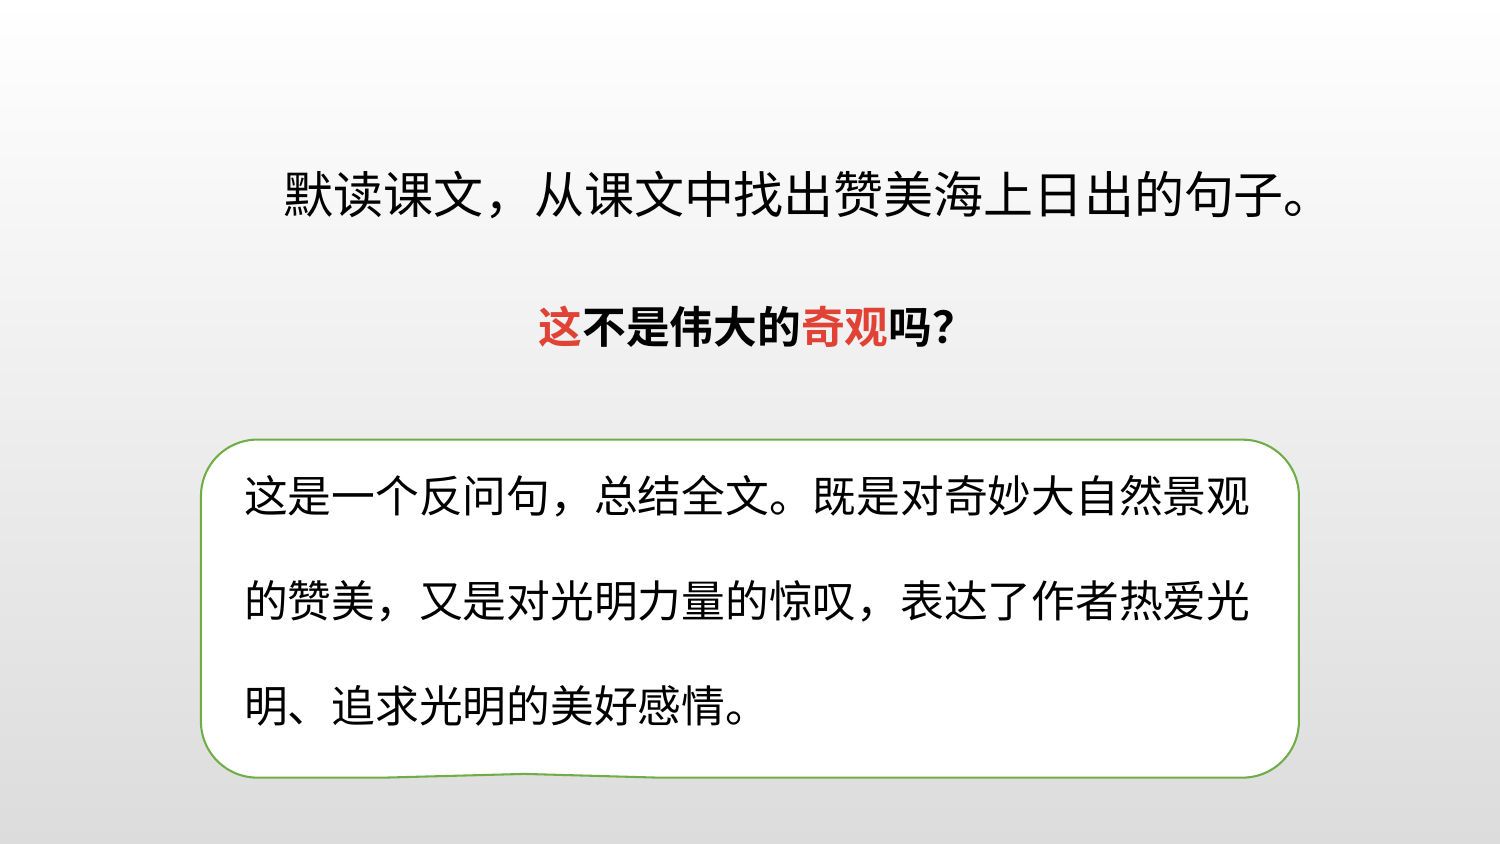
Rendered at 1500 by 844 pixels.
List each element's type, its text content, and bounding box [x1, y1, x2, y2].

text_box 这不是伟大的奇观吗？ [527, 242, 1021, 359]
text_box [200, 409, 1299, 778]
text_box 默读课文，从课文中找出赞美海上日出的句子。 [272, 127, 1318, 229]
